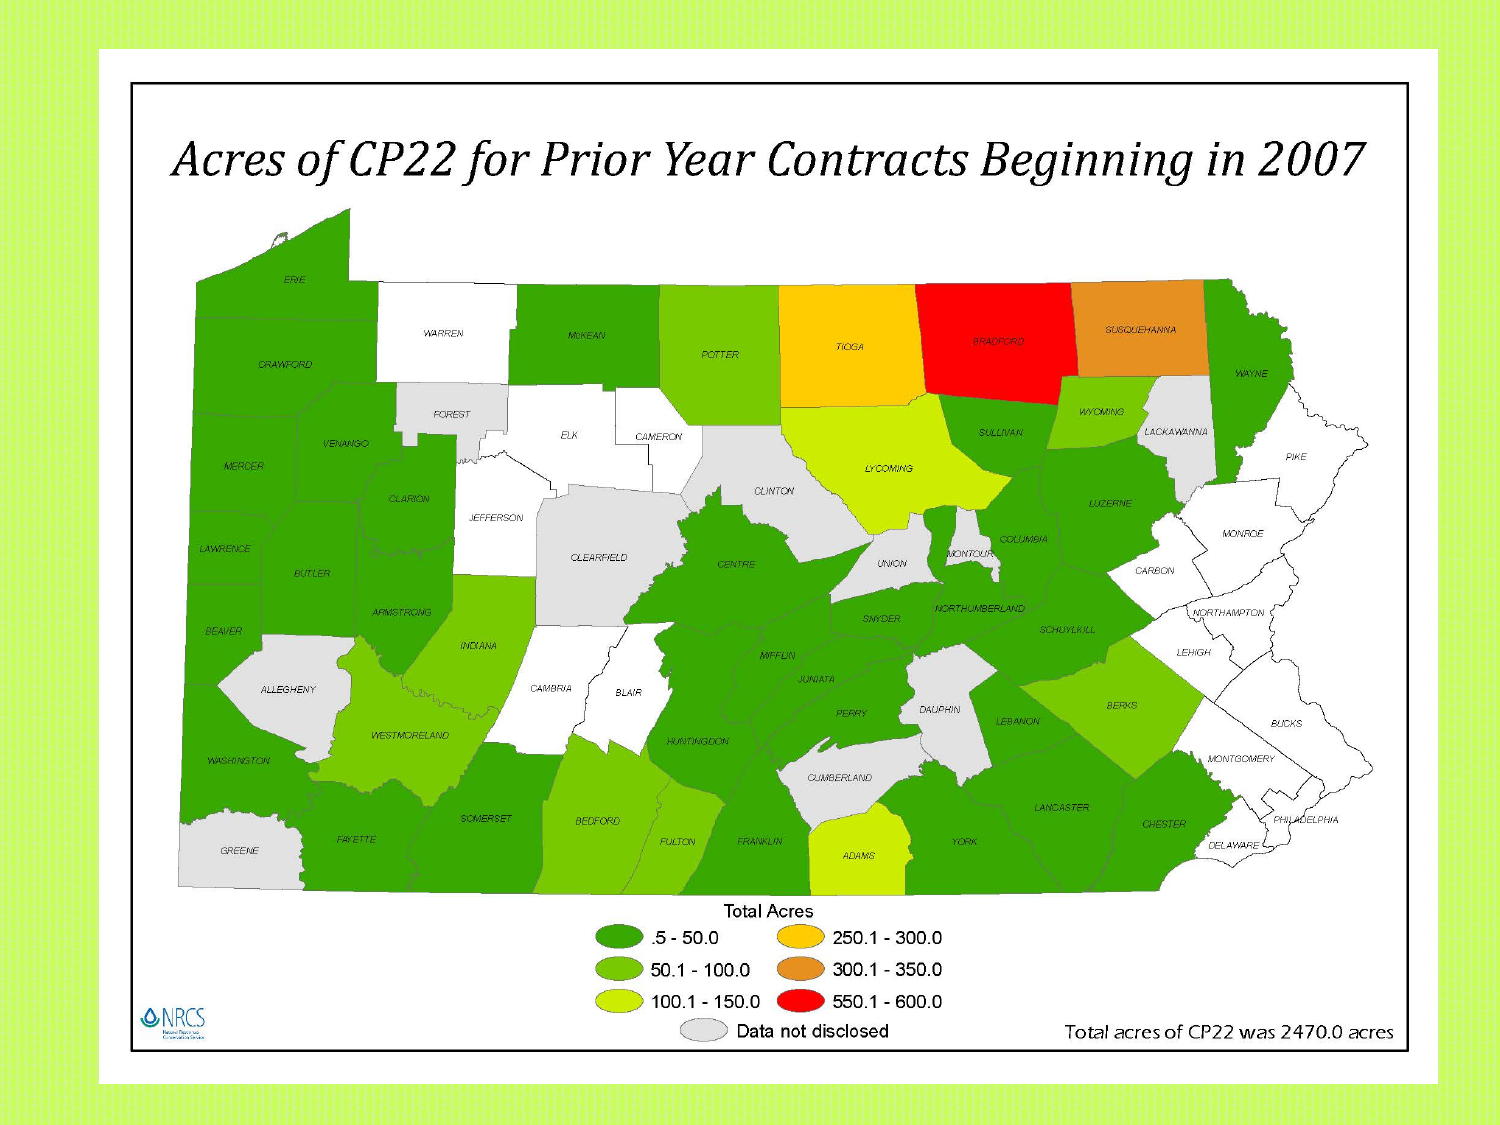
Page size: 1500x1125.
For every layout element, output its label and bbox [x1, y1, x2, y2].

picture [99, 49, 1438, 1084]
